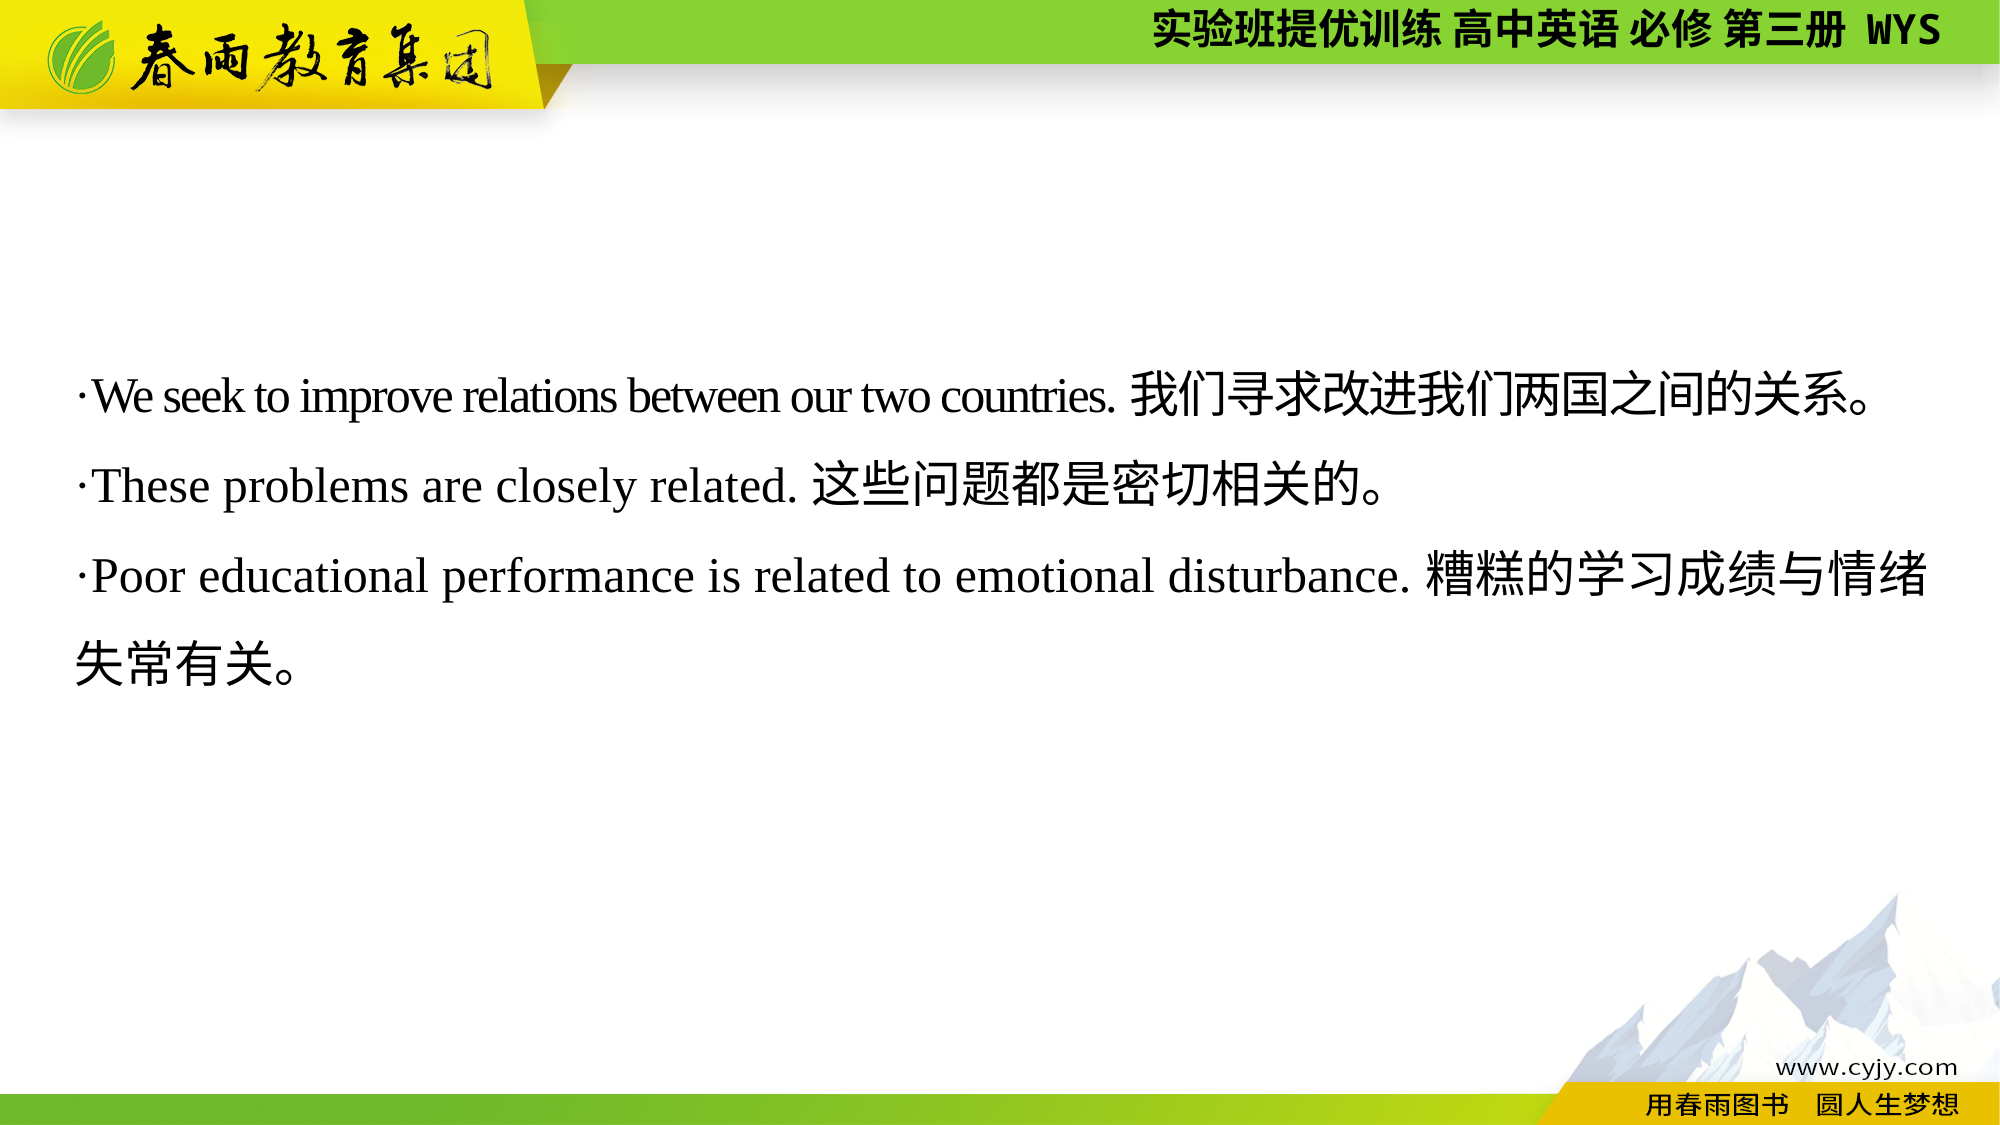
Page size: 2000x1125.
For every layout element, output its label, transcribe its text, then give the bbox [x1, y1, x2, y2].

picture [0, 0, 2000, 1125]
list ·We seek to improve relations between our two countries.我们寻求改进我们两国之间的关系。 ·These problems are closely related.这些问题都是密切相关的。 ·Poor educational performance is related to emotional disturbance.糟糕的学习成绩与情绪失常有关。 [59, 325, 1944, 693]
